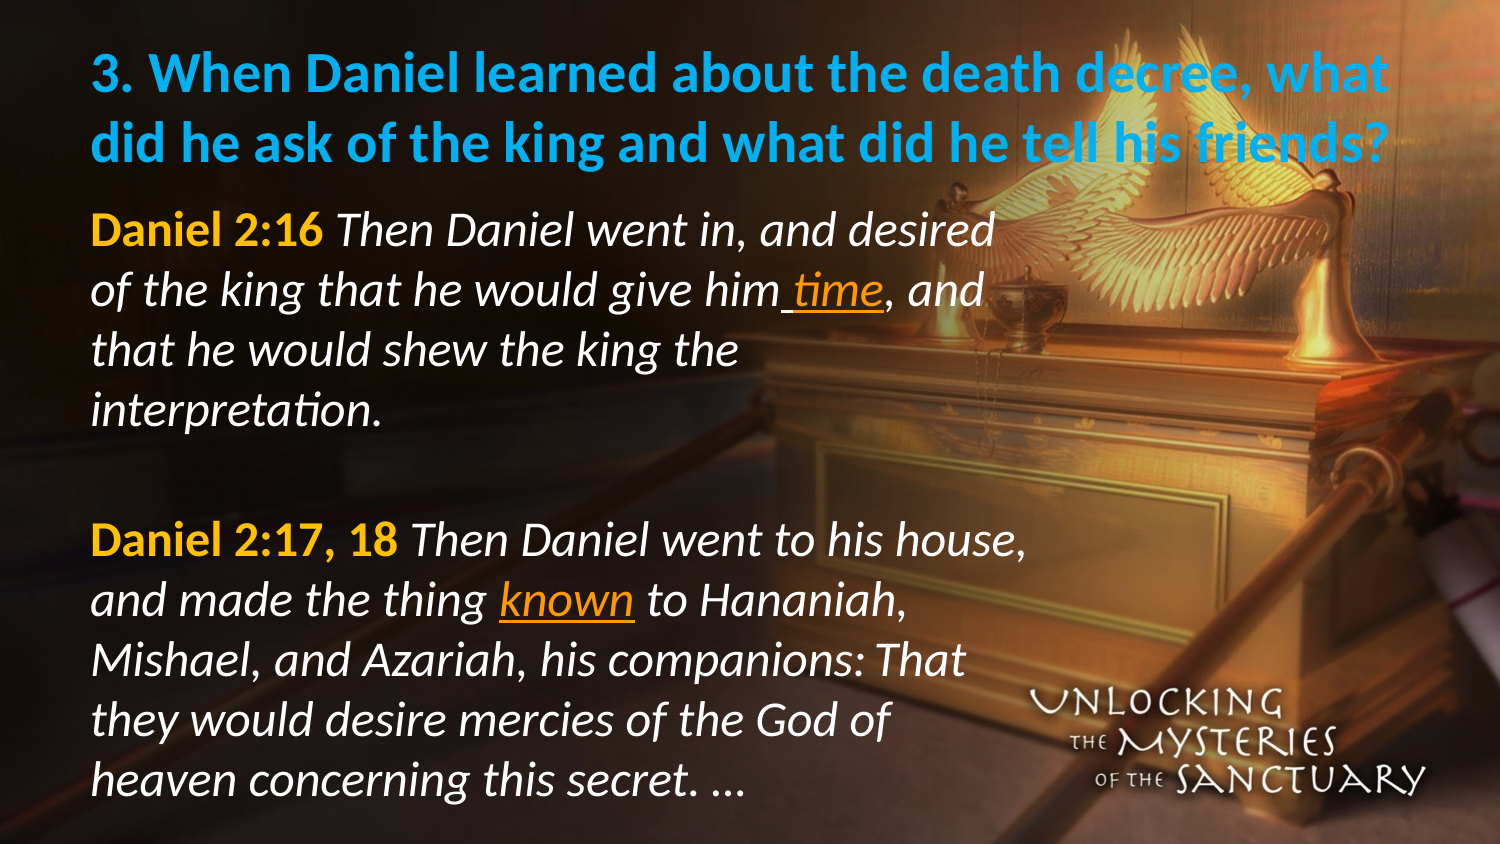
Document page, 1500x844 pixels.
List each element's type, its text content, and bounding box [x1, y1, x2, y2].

title 3. When Daniel learned about the death decree, what did he ask of the king and what did he tell his friends? [75, 33, 1425, 175]
picture [0, 0, 1500, 844]
list Daniel 2:16 Then Daniel went in, and desired of the king that he would give him time, and that he would shew the king the interpretation. Daniel 2:17, 18 Then Daniel went to his house, and made the thing known to Hananiah, Mishael, and Azariah, his companions: That they would desire mercies of the God of heaven concerning this secret. … [75, 188, 1057, 844]
